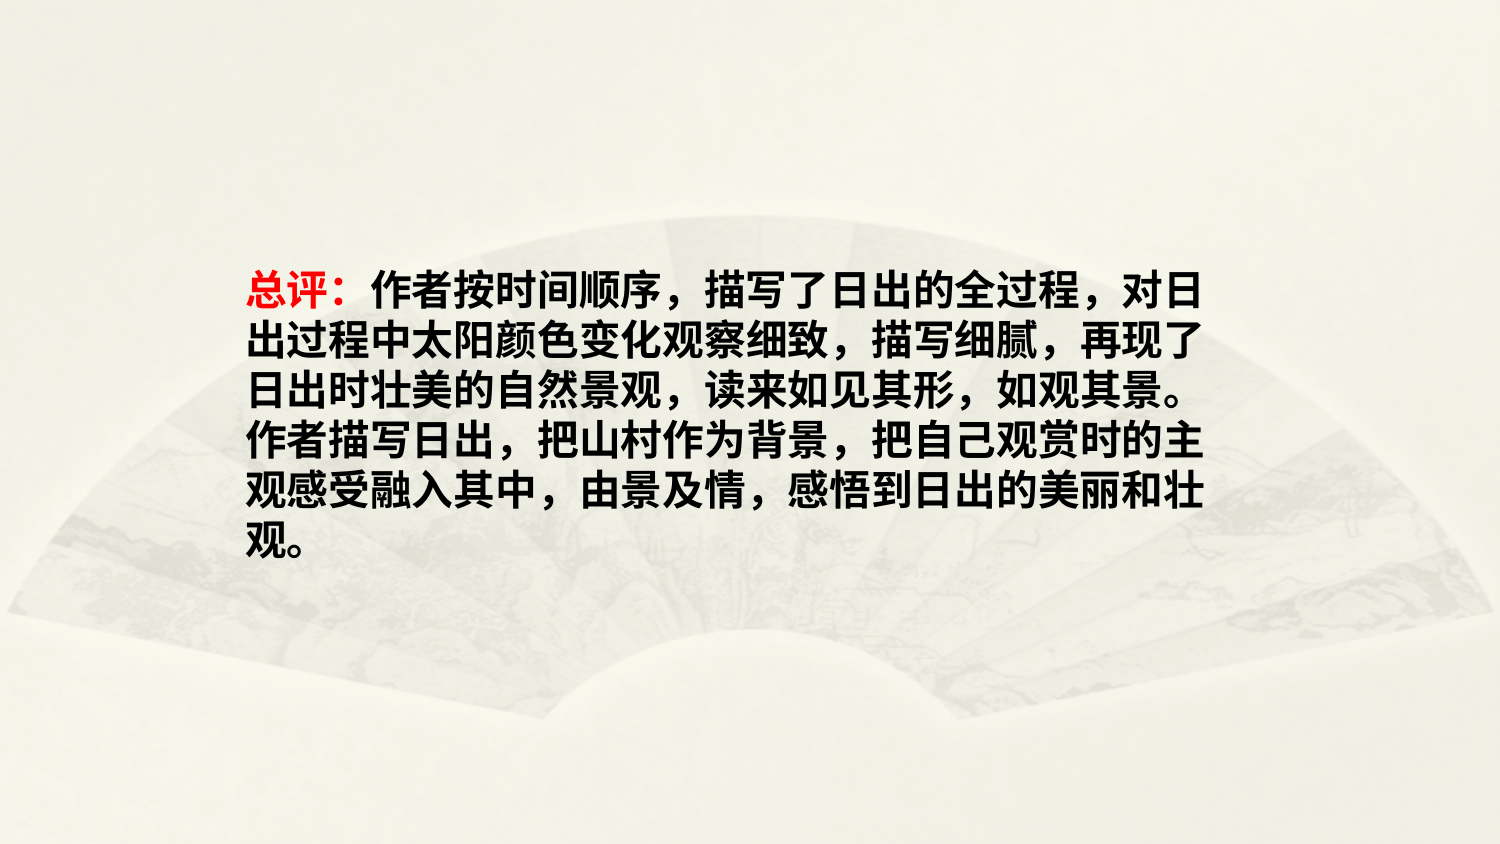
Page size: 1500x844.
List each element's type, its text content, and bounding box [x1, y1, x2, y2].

text_box 总评：作者按时间顺序，描写了日出的全过程，对日出过程中太阳颜色变化观察细致，描写细腻，再现了日出时壮美的自然景观，读来如见其形，如观其景。作者描写日出，把山村作为背景，把自己观赏时的主观感受融入其中，由景及情，感悟到日出的美丽和壮观。 [230, 256, 1228, 572]
